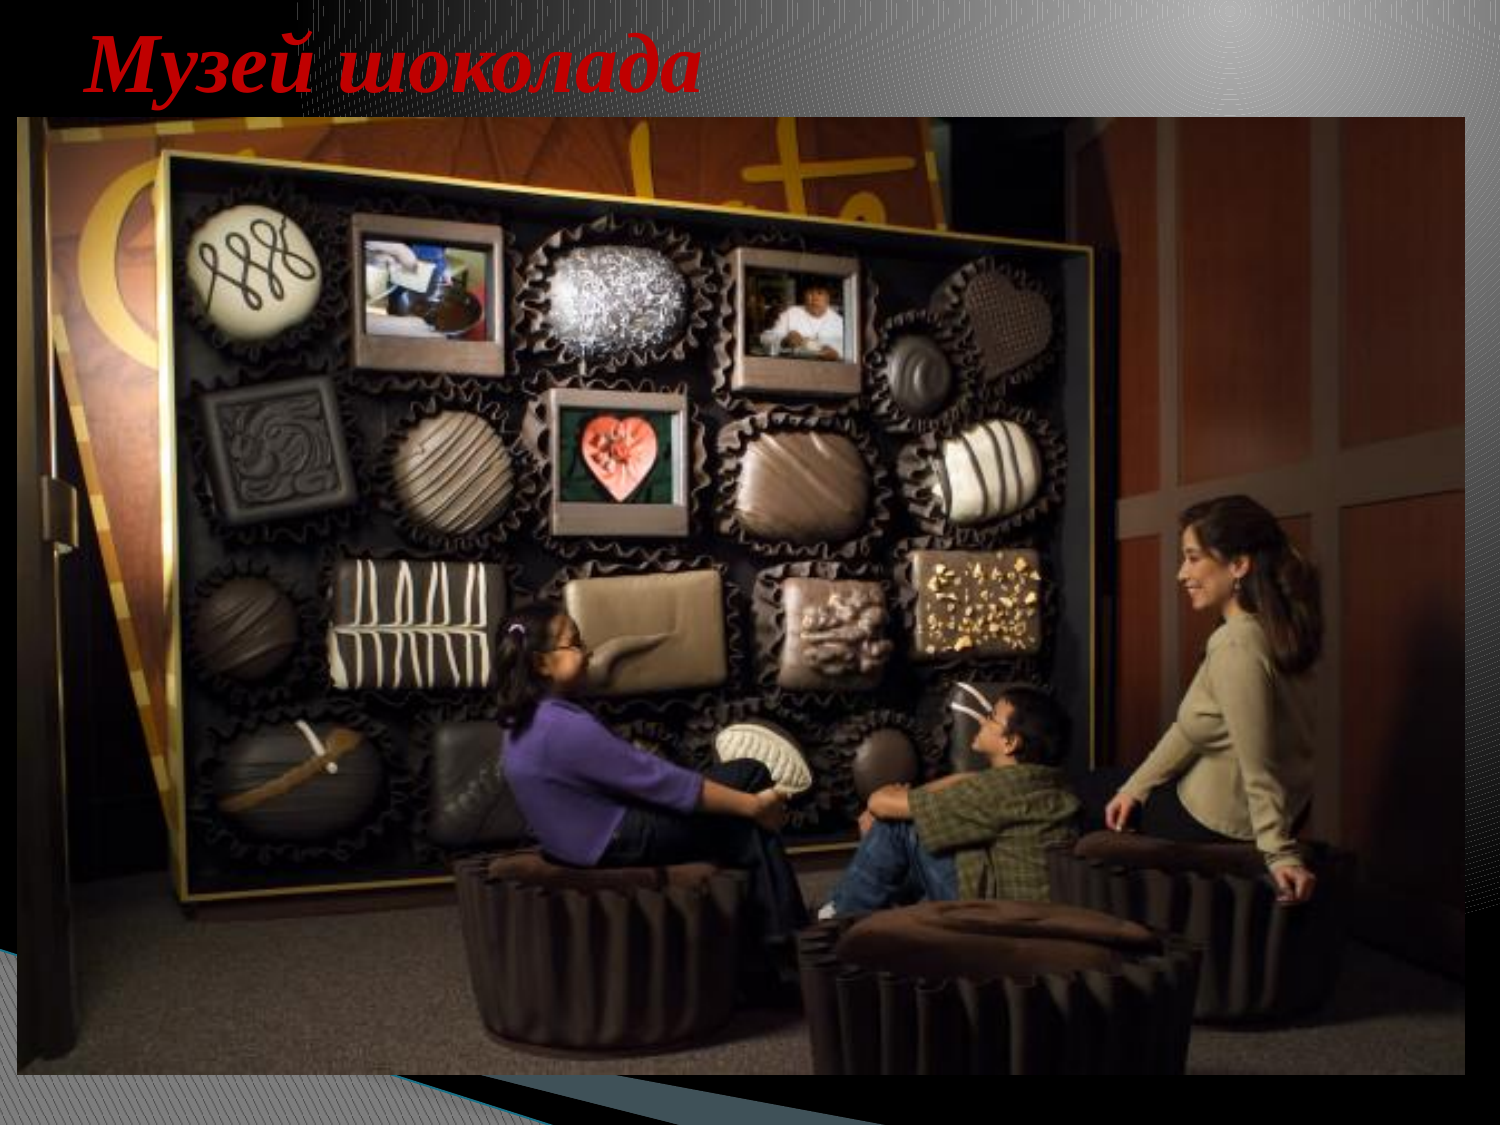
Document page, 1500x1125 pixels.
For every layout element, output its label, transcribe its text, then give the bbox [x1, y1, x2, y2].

picture [0, 116, 1465, 1125]
title Музей шоколада [70, 0, 1296, 116]
